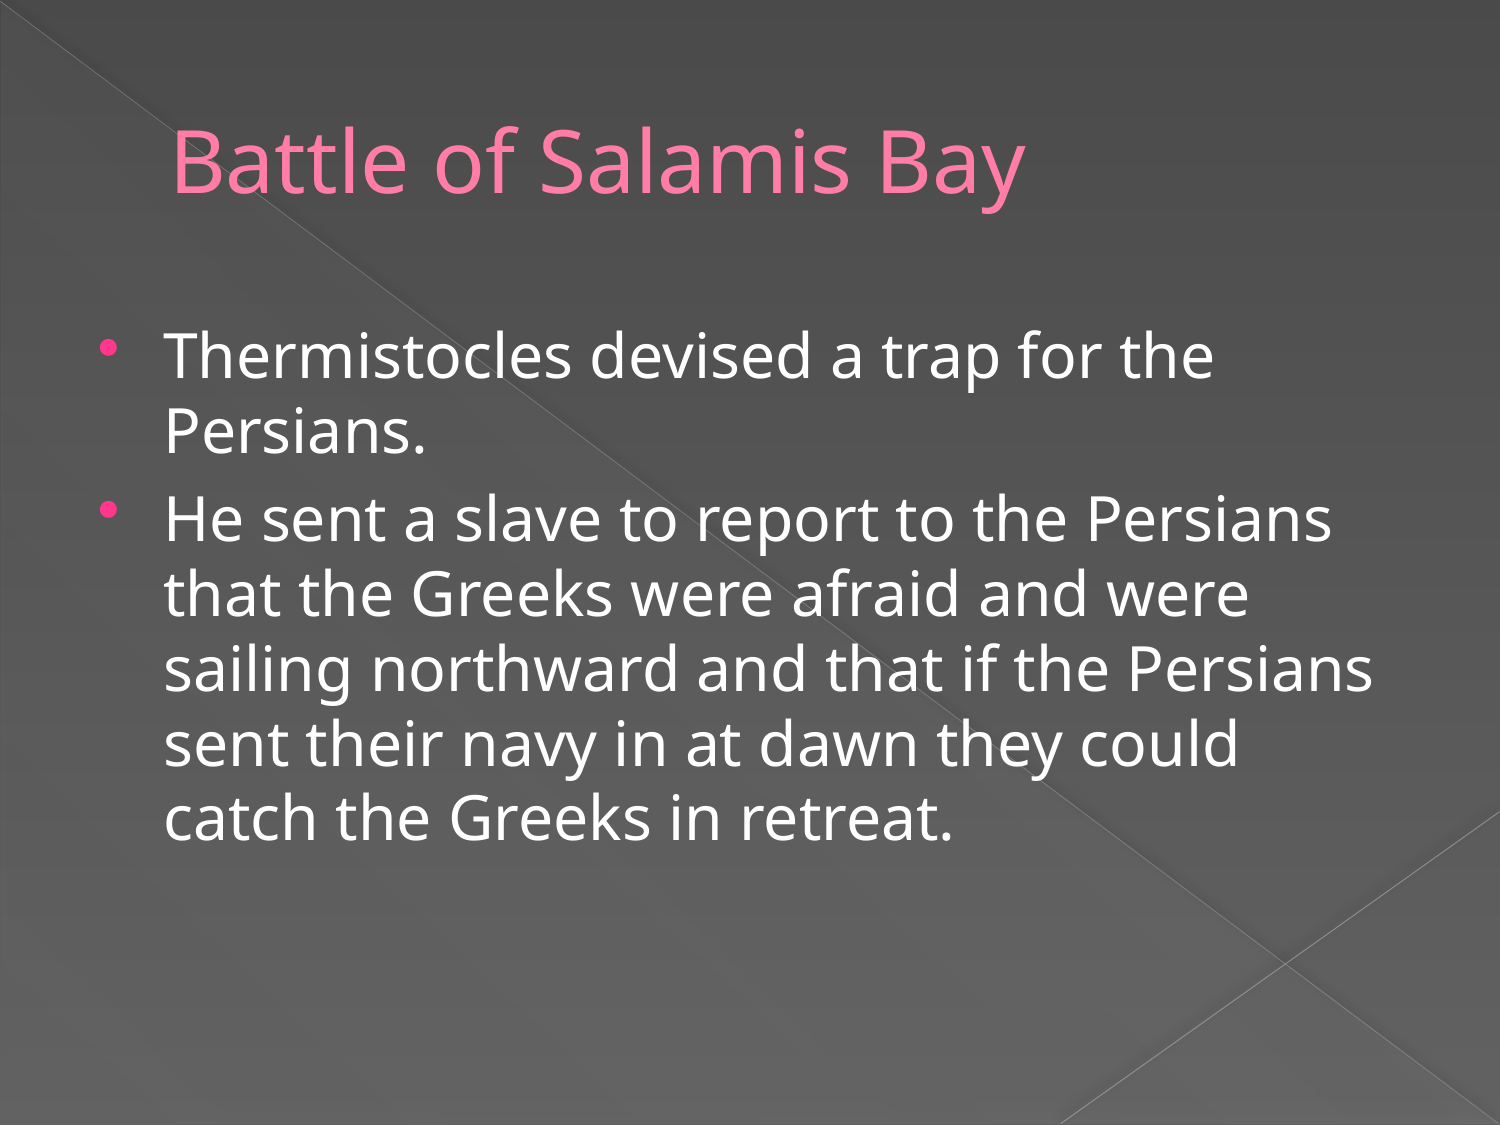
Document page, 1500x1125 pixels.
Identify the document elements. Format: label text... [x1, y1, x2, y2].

list Thermistocles devised a trap for the Persians. He sent a slave to report to the Persians that the Greeks were afraid and were sailing northward and that if the Persians sent their navy in at dawn they could catch the Greeks in retreat. [75, 308, 1425, 1059]
title Battle of Salamis Bay [75, 43, 1425, 274]
